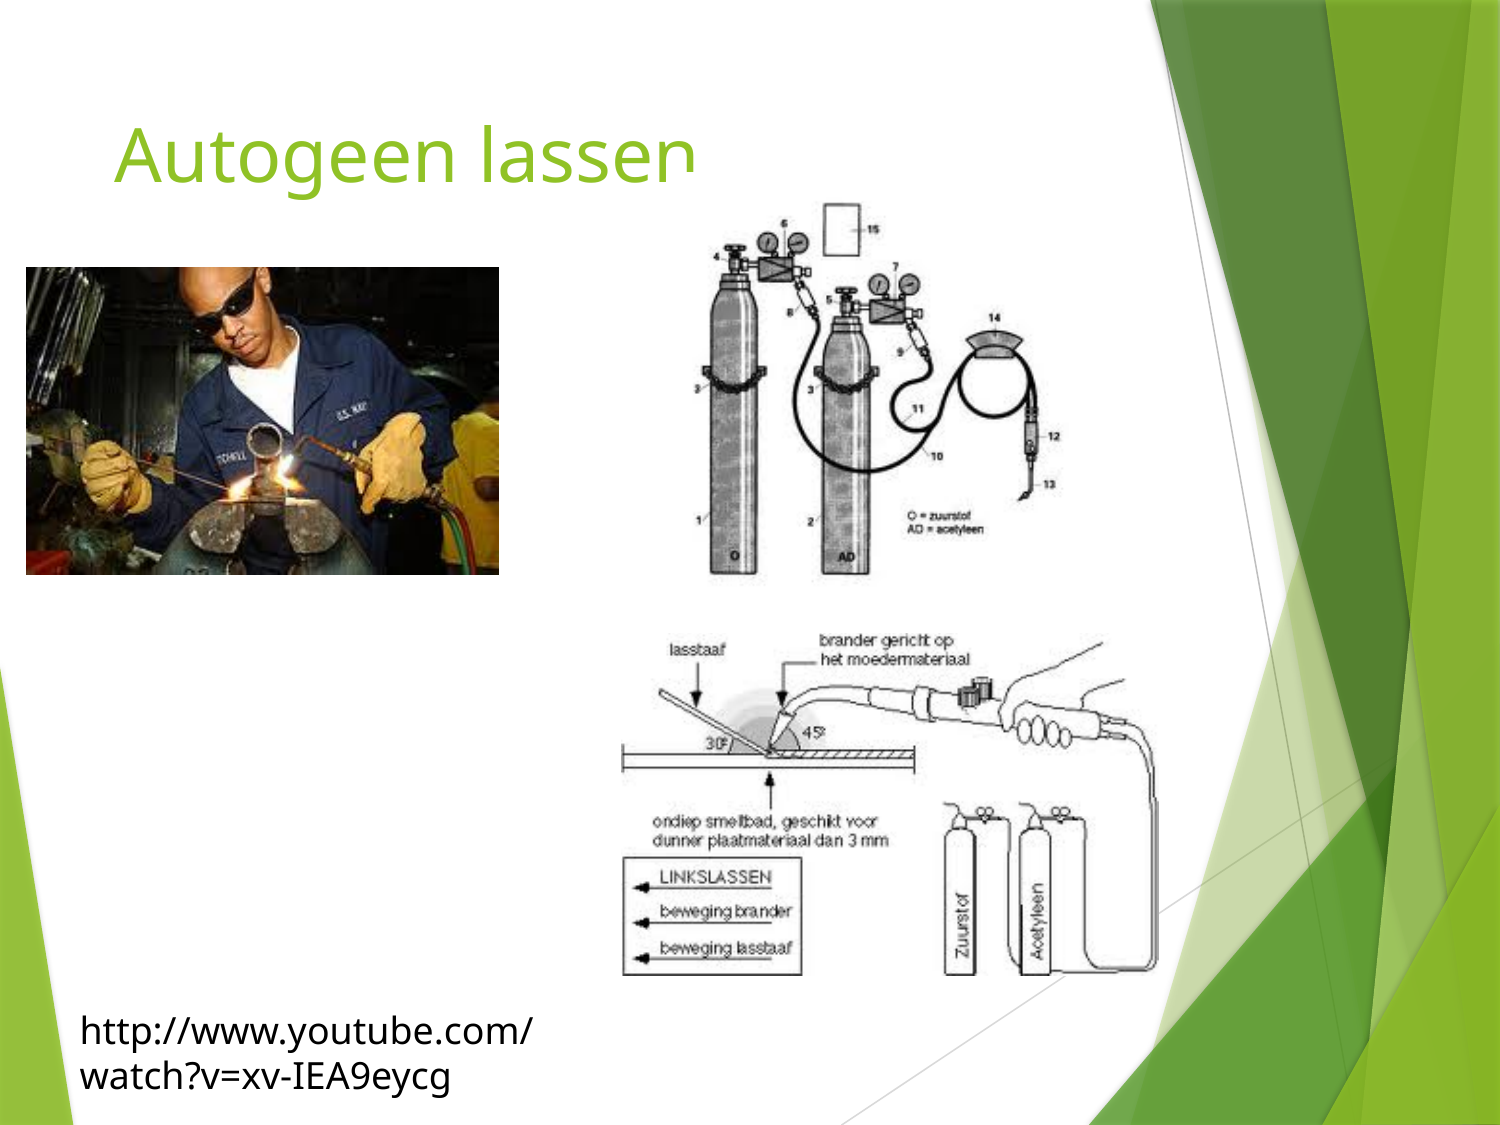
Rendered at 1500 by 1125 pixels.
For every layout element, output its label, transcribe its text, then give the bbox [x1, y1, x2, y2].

text_box http://www.youtube.com/watch?v=xv-IEA9eycg [64, 999, 644, 1105]
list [25, 266, 500, 575]
title Autogeen lassen [99, 99, 1142, 317]
picture [678, 172, 1069, 615]
picture [620, 632, 1160, 977]
